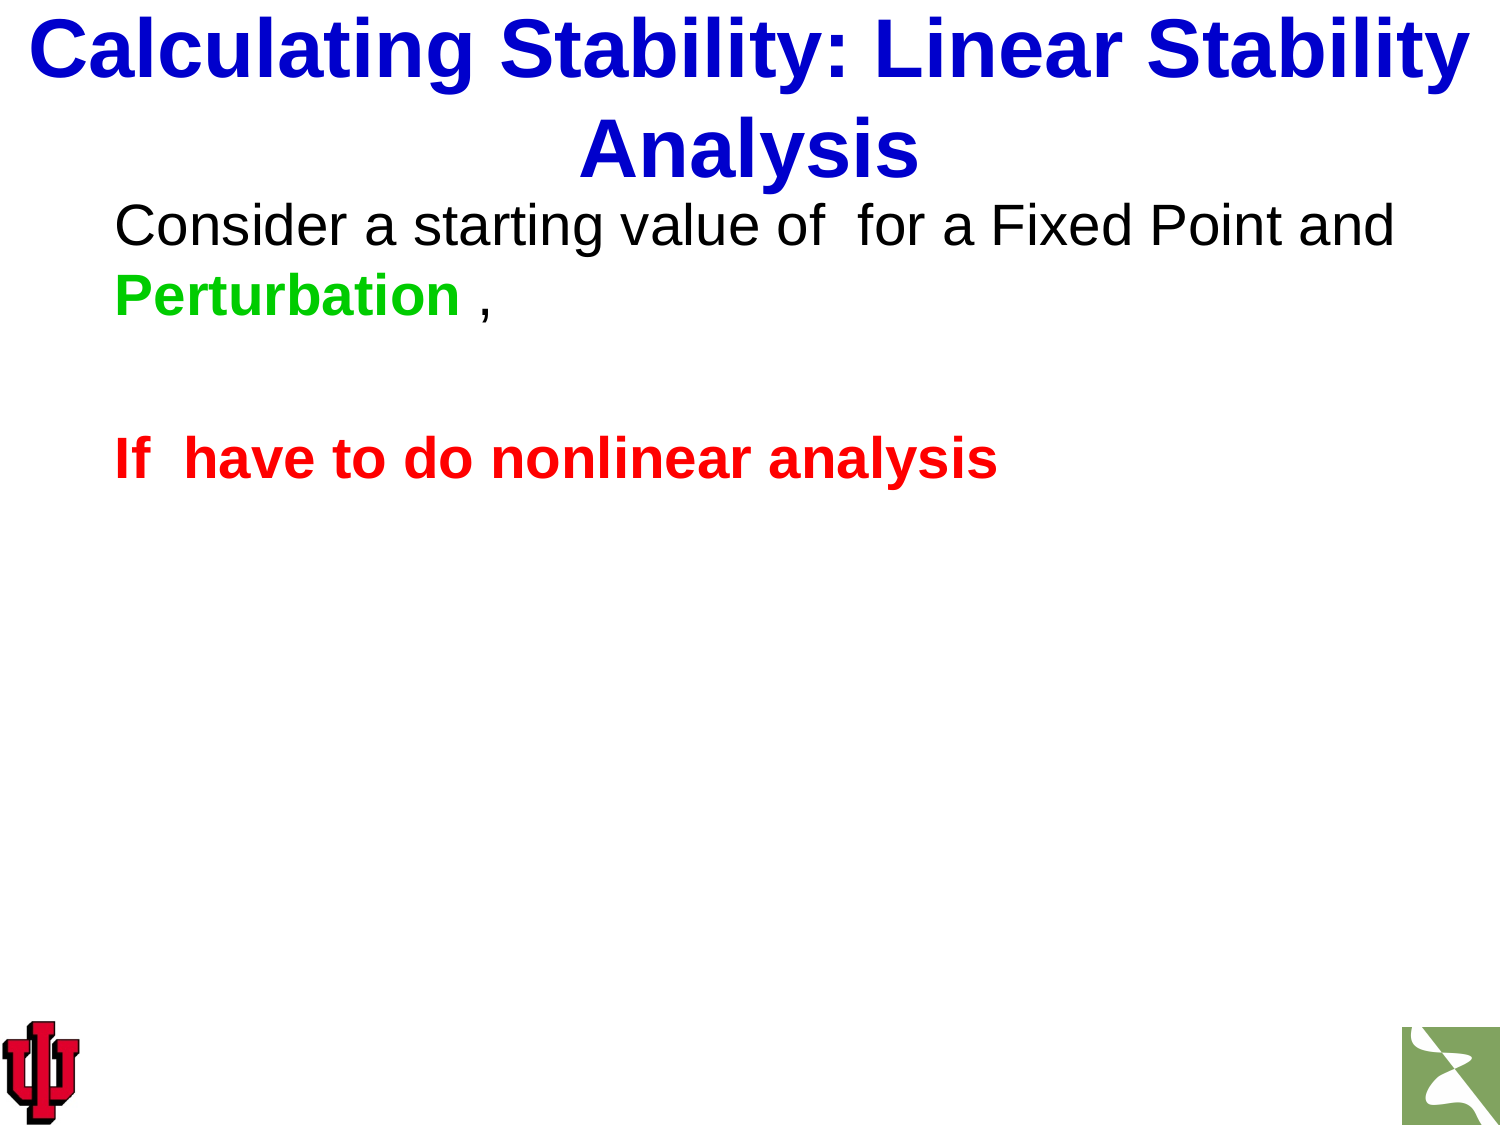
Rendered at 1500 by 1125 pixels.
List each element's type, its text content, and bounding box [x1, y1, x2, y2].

title Calculating Stability: Linear Stability Analysis [0, 0, 1500, 188]
picture [1402, 1027, 1500, 1125]
picture [0, 1020, 80, 1125]
